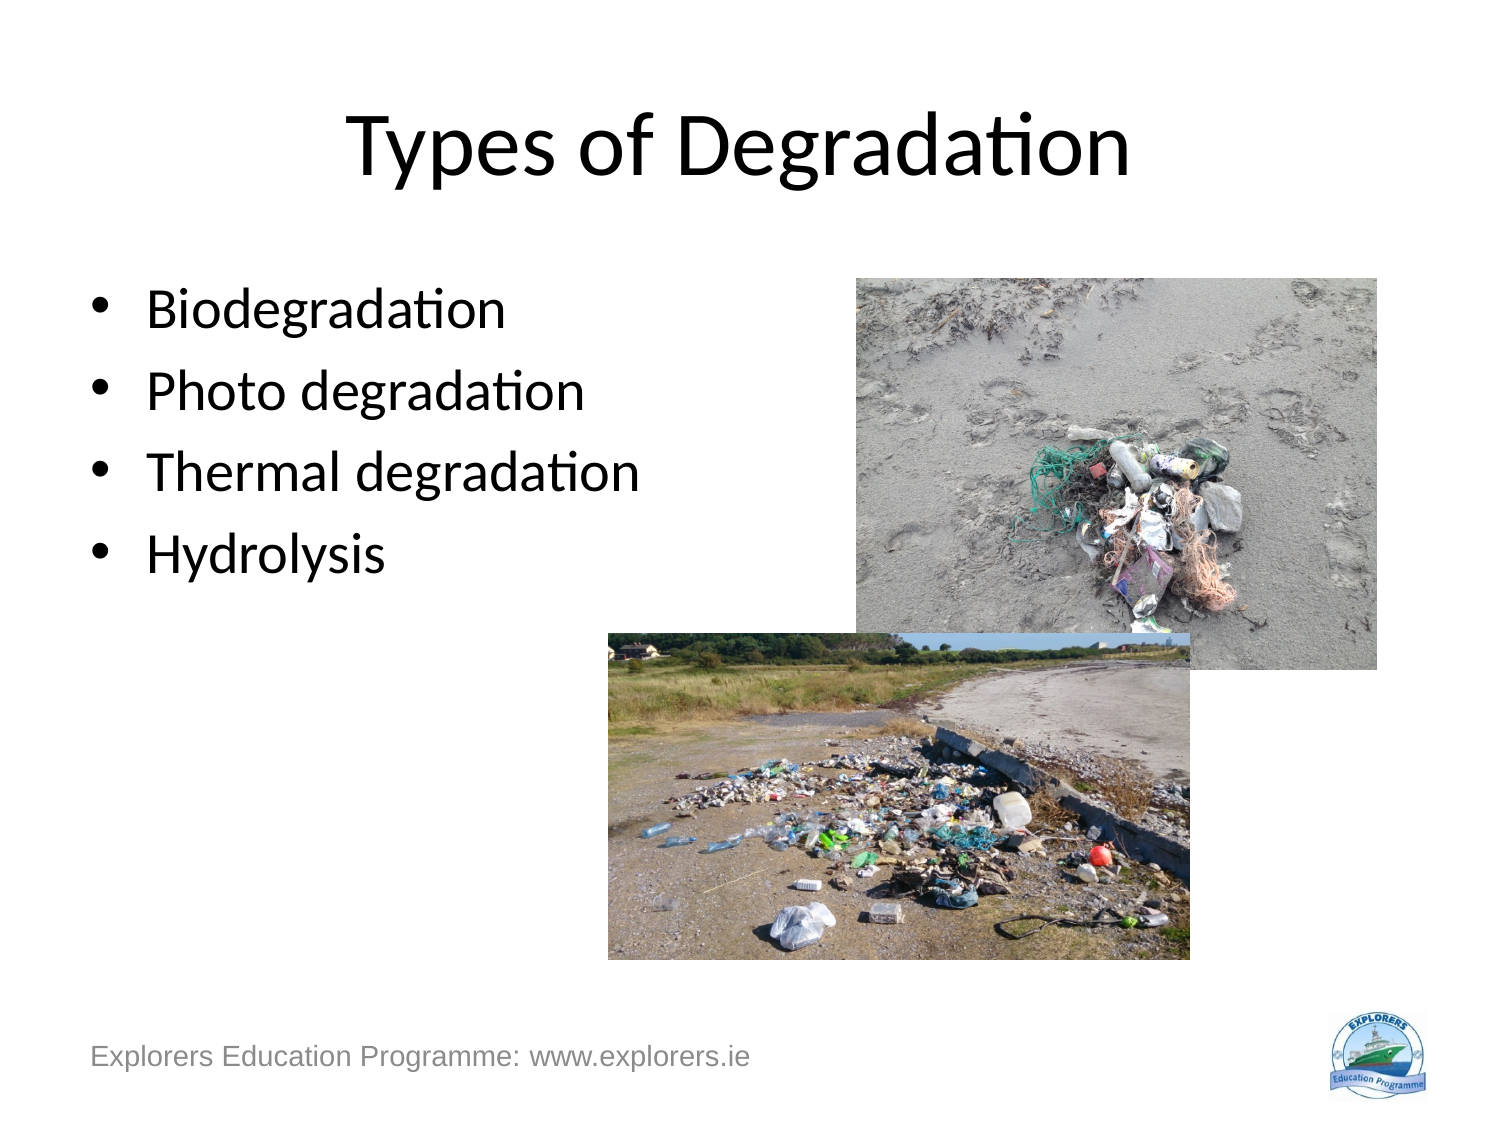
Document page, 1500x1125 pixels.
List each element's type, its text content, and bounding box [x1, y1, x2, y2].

title Types of Degradation [75, 45, 1425, 233]
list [855, 278, 1378, 670]
picture [608, 633, 1190, 961]
picture [1328, 1011, 1428, 1102]
slide_number Explorers Education Programme: www.explorers.ie [75, 1042, 833, 1102]
list Biodegradation Photo degradation Thermal degradation Hydrolysis [75, 262, 738, 1005]
